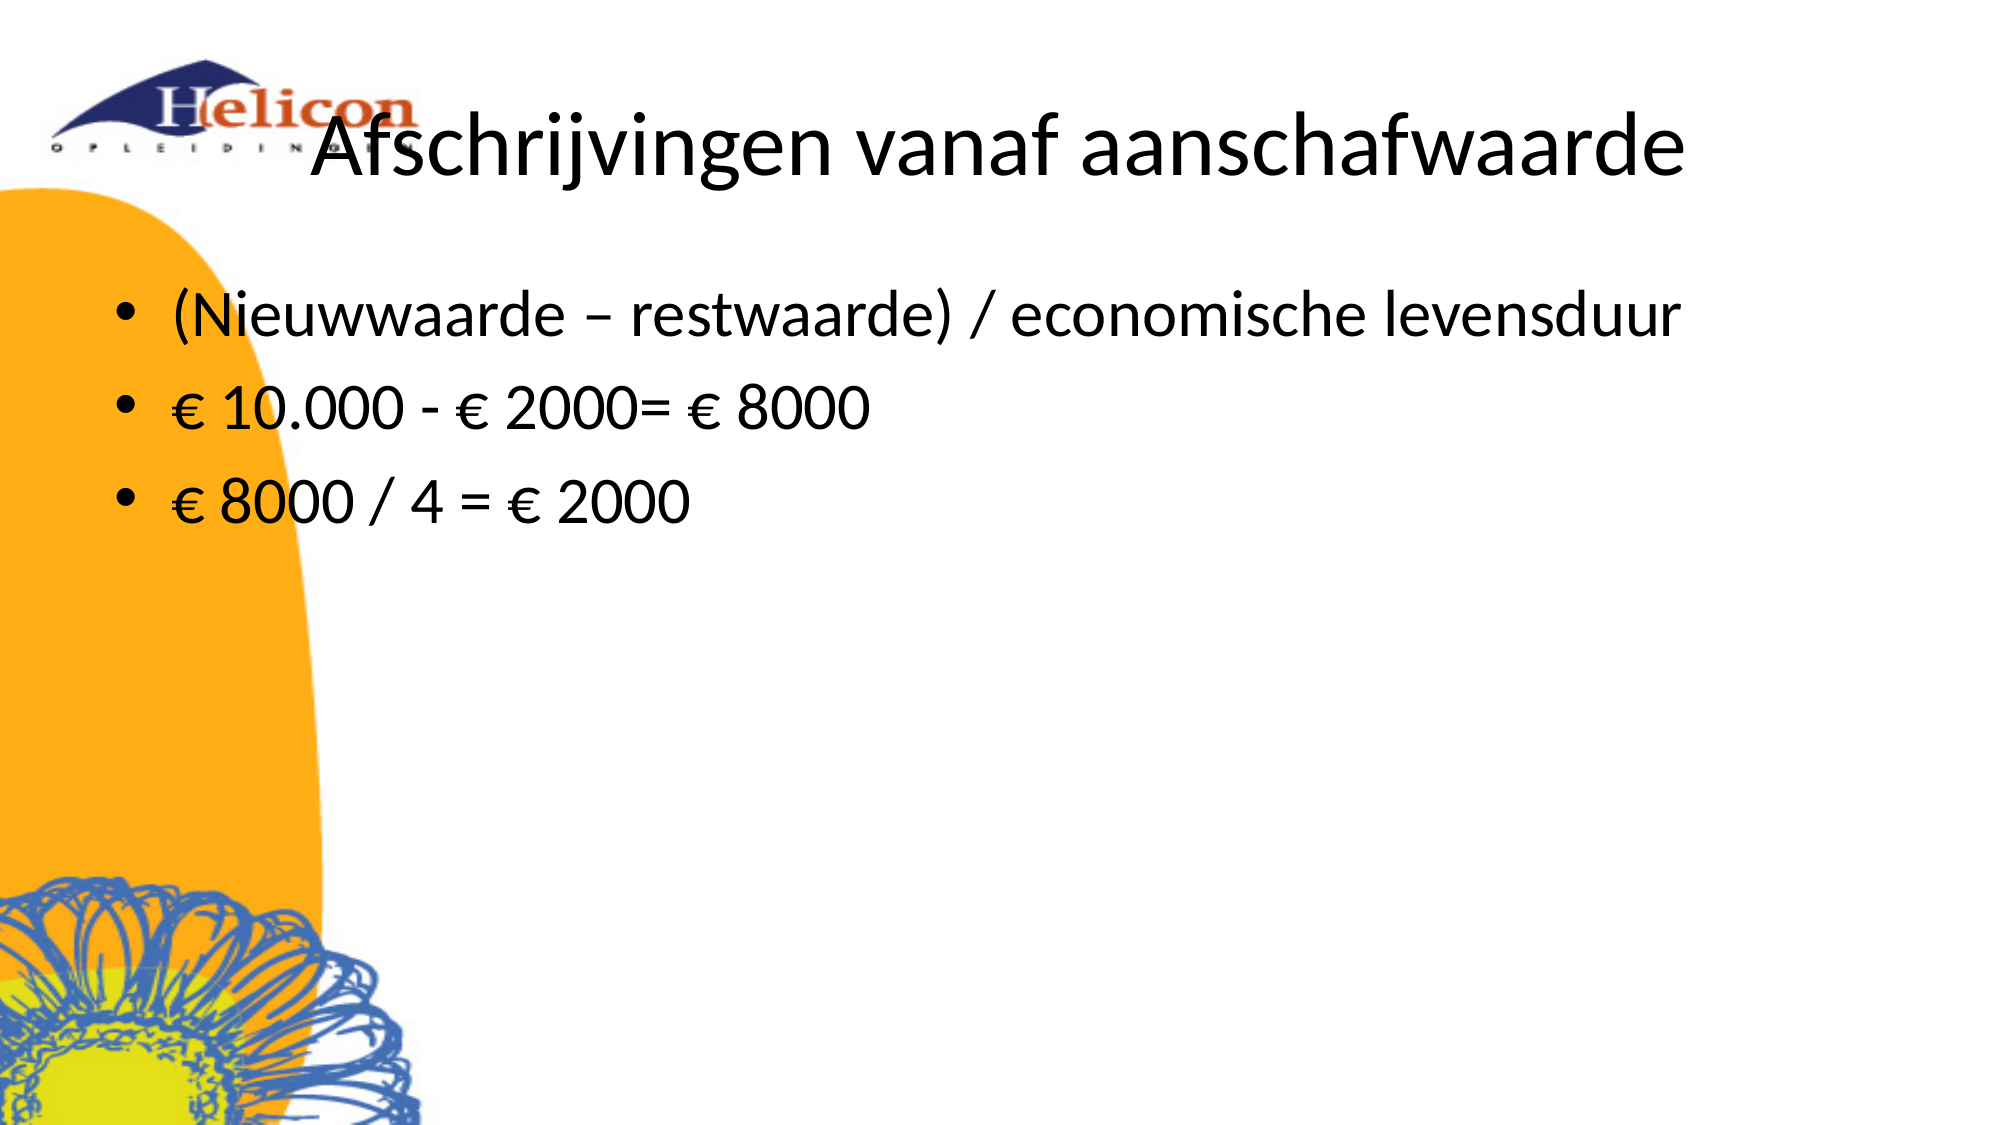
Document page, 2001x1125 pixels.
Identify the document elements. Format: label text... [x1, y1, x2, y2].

title Afschrijvingen vanaf aanschafwaarde [99, 45, 1900, 233]
list (Nieuwwaarde – restwaarde) / economische levensduur € 10.000 - € 2000= € 8000 € 8000 / 4 = € 2000 [99, 262, 1900, 1005]
picture [0, 0, 2001, 1125]
